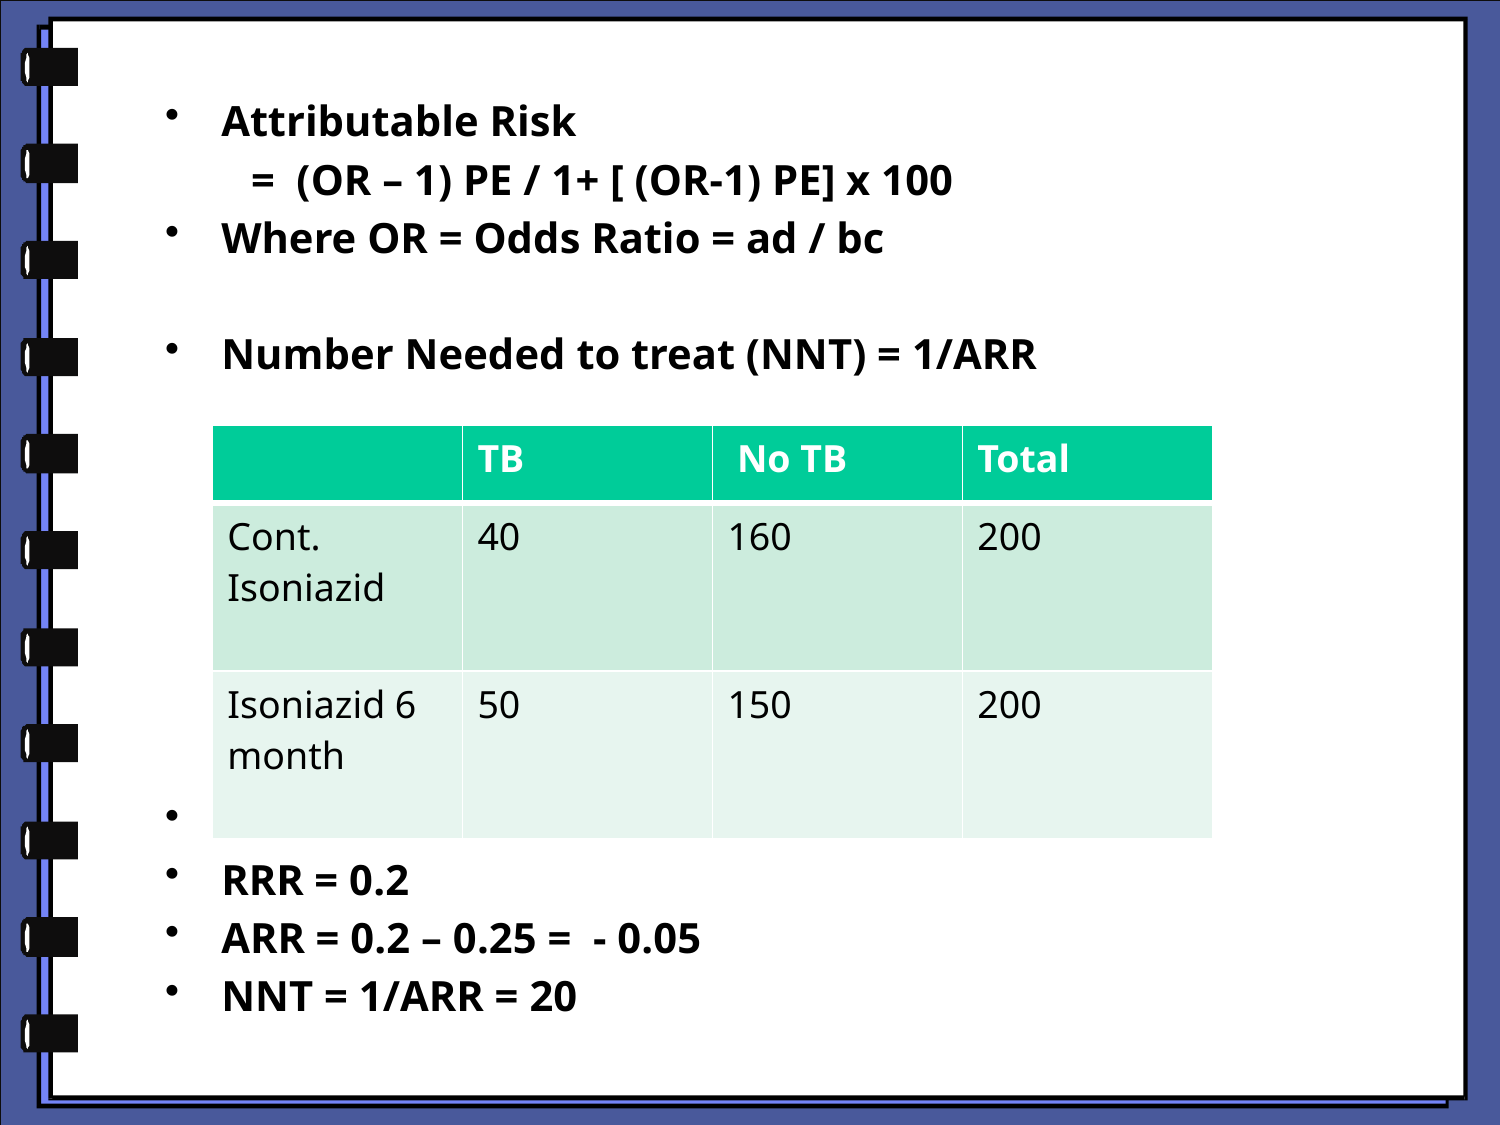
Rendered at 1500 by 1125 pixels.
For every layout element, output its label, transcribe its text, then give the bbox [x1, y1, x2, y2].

table_header TB [463, 426, 712, 500]
table_cell 200 [963, 672, 1212, 838]
table_header [213, 426, 462, 500]
table_header Total [963, 426, 1212, 500]
table_cell 160 [713, 506, 962, 670]
table_cell Cont. Isoniazid [213, 506, 462, 670]
table_cell 150 [713, 672, 962, 838]
table_header No TB [713, 426, 962, 500]
table_cell Isoniazid 6 month [213, 672, 462, 838]
table_cell 50 [463, 672, 712, 838]
table_cell 40 [463, 506, 712, 670]
table_cell 200 [963, 506, 1212, 670]
list Attributable Risk = (OR – 1) PE / 1+ [ (OR-1) PE] x 100 Where OR = Odds Ratio = ad / bc Number Needed to treat (NNT) = 1/ARR RR = 0. 4 /0.5 = 0.8 RRR = 0.2 ARR = 0.2 – 0.25 = - 0.05 NNT = 1/ARR = 20 [149, 87, 1413, 1063]
